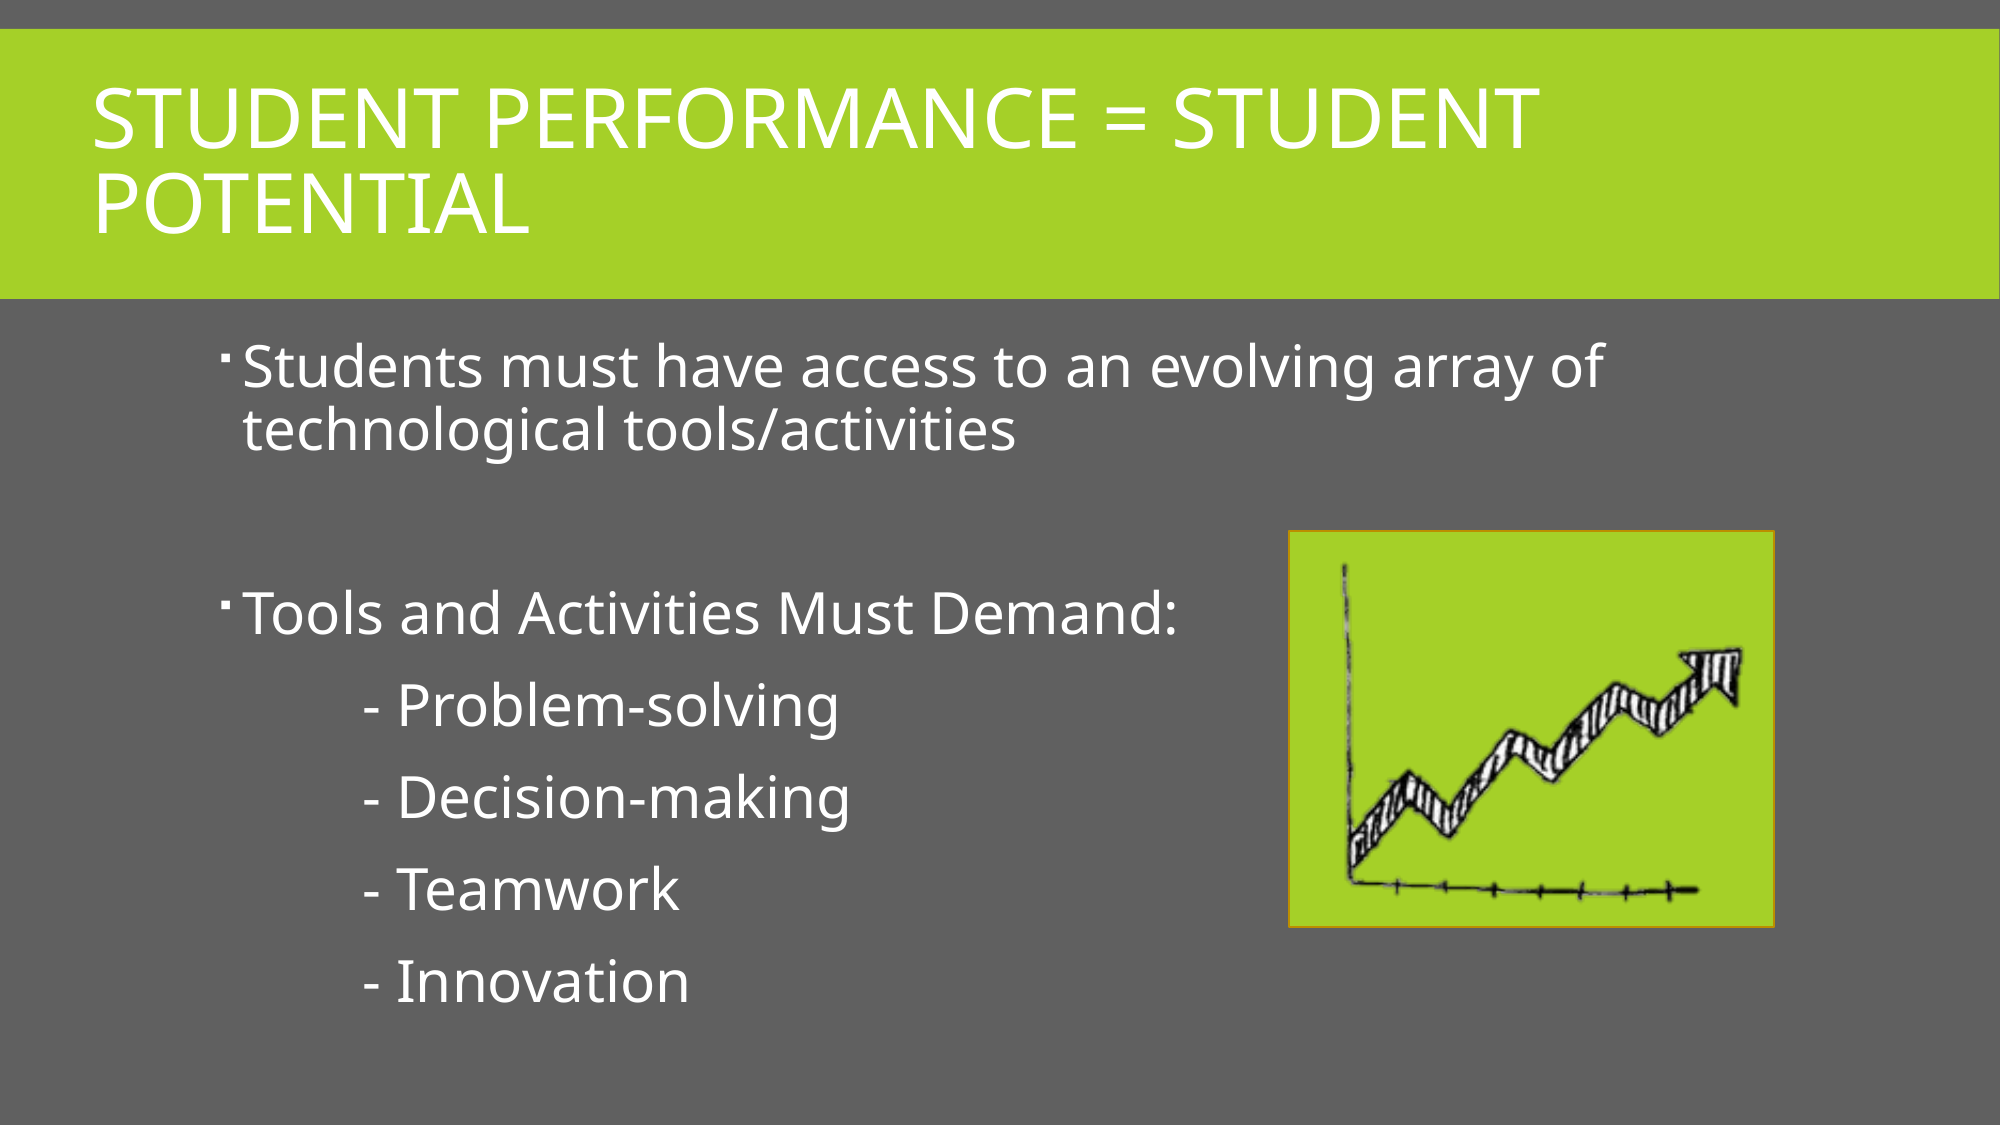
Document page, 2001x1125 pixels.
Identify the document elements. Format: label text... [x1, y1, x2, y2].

list Students must have access to an evolving array of technological tools/activities Tools and Activities Must Demand: - Problem-solving - Decision-making - Teamwork - Innovation [197, 329, 1803, 1105]
text_box [1766, 530, 1775, 928]
title Student performance = student potential [76, 41, 2000, 290]
picture [1278, 476, 1760, 958]
